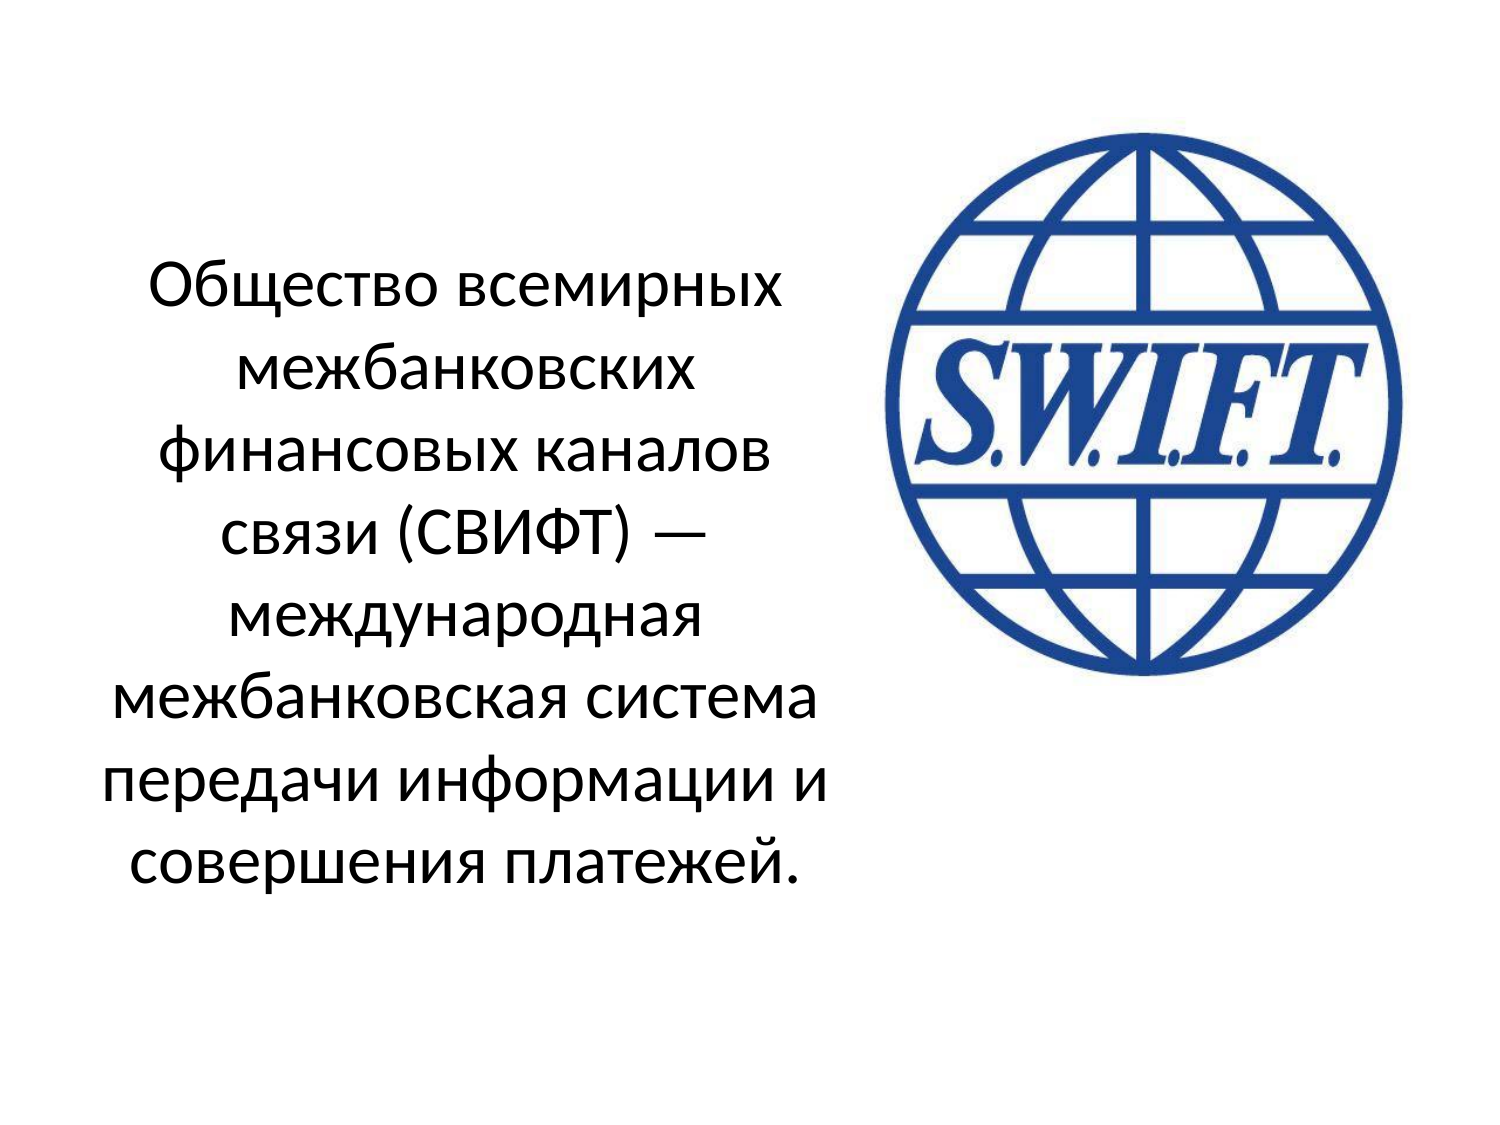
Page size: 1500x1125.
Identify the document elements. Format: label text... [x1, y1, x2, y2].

title Общество всемирных межбанковских финансовых каналов связи (СВИФТ) — международная межбанковская система передачи информации и совершения платежей. [64, 64, 868, 1072]
picture [867, 117, 1415, 687]
